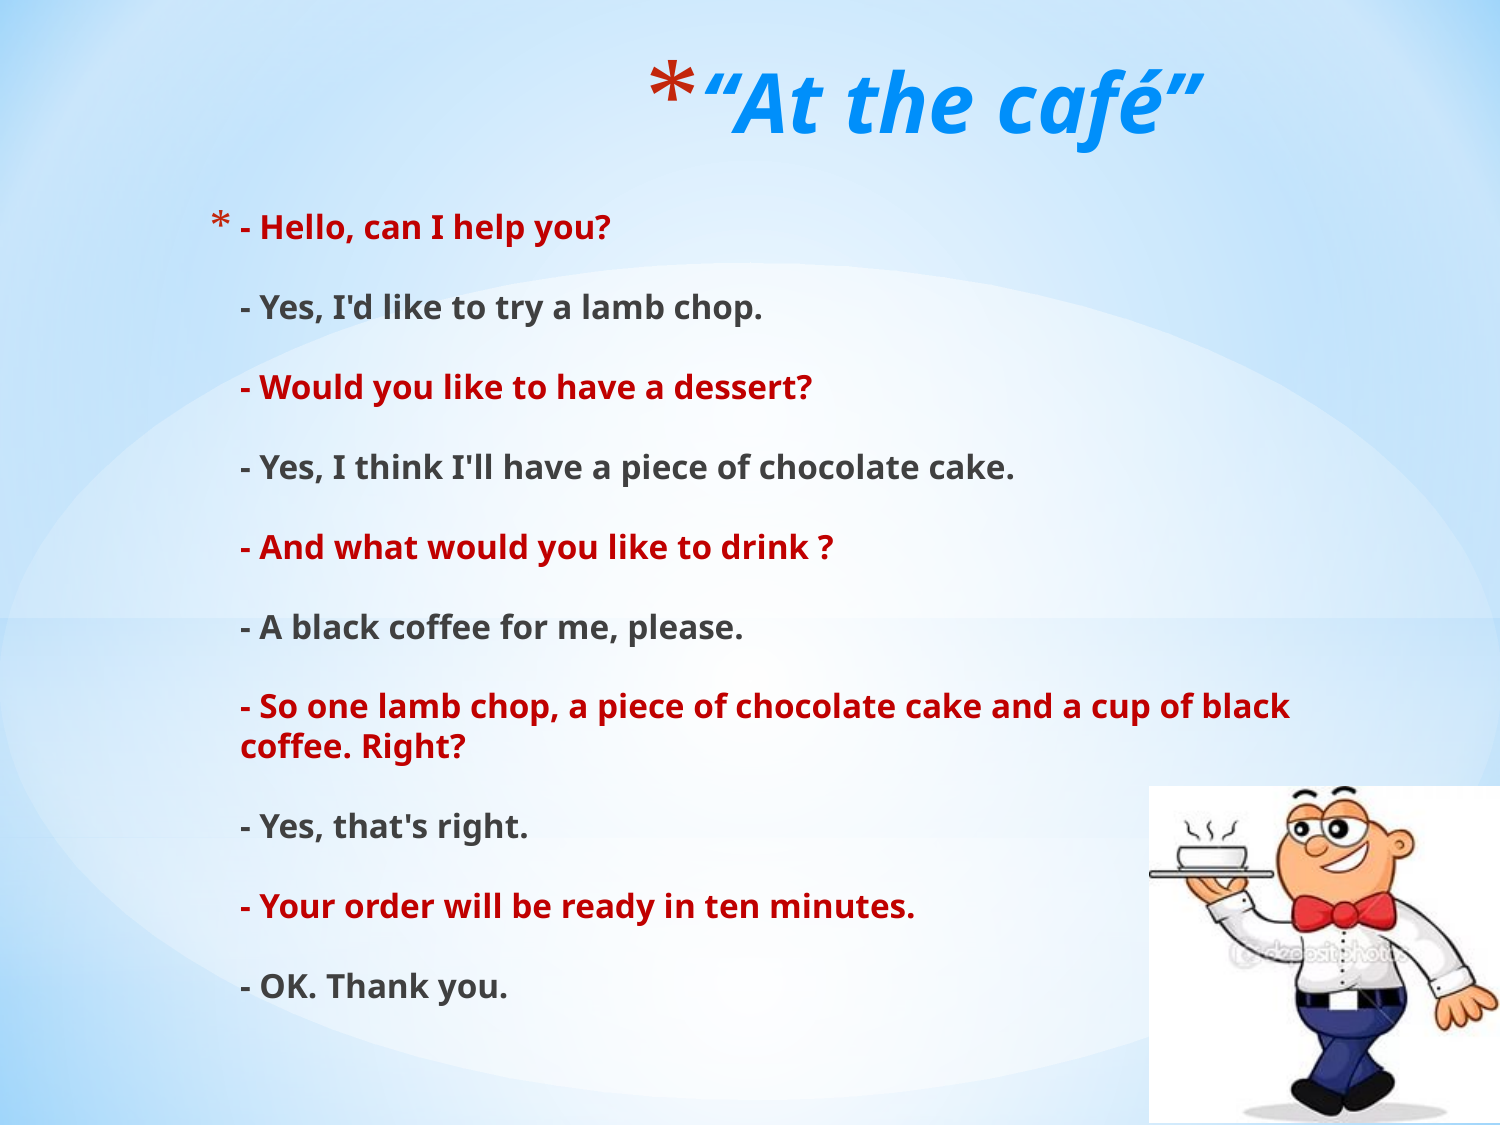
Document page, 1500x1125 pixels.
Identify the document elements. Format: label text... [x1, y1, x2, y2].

picture [1149, 786, 1500, 1123]
list - Hello, can I help you? - Yes, I'd like to try a lamb chop. - Would you like to have a dessert? - Yes, I think I'll have a piece of chocolate cake. - And what would you like to drink ? - A black coffee for me, please. - So one lamb chop, a piece of chocolate cake and a cup of black coffee. Right? - Yes, that's right. - Your order will be ready in ten minutes. - OK. Thank you. [187, 199, 1353, 1047]
title “At the café” [0, 42, 1236, 171]
